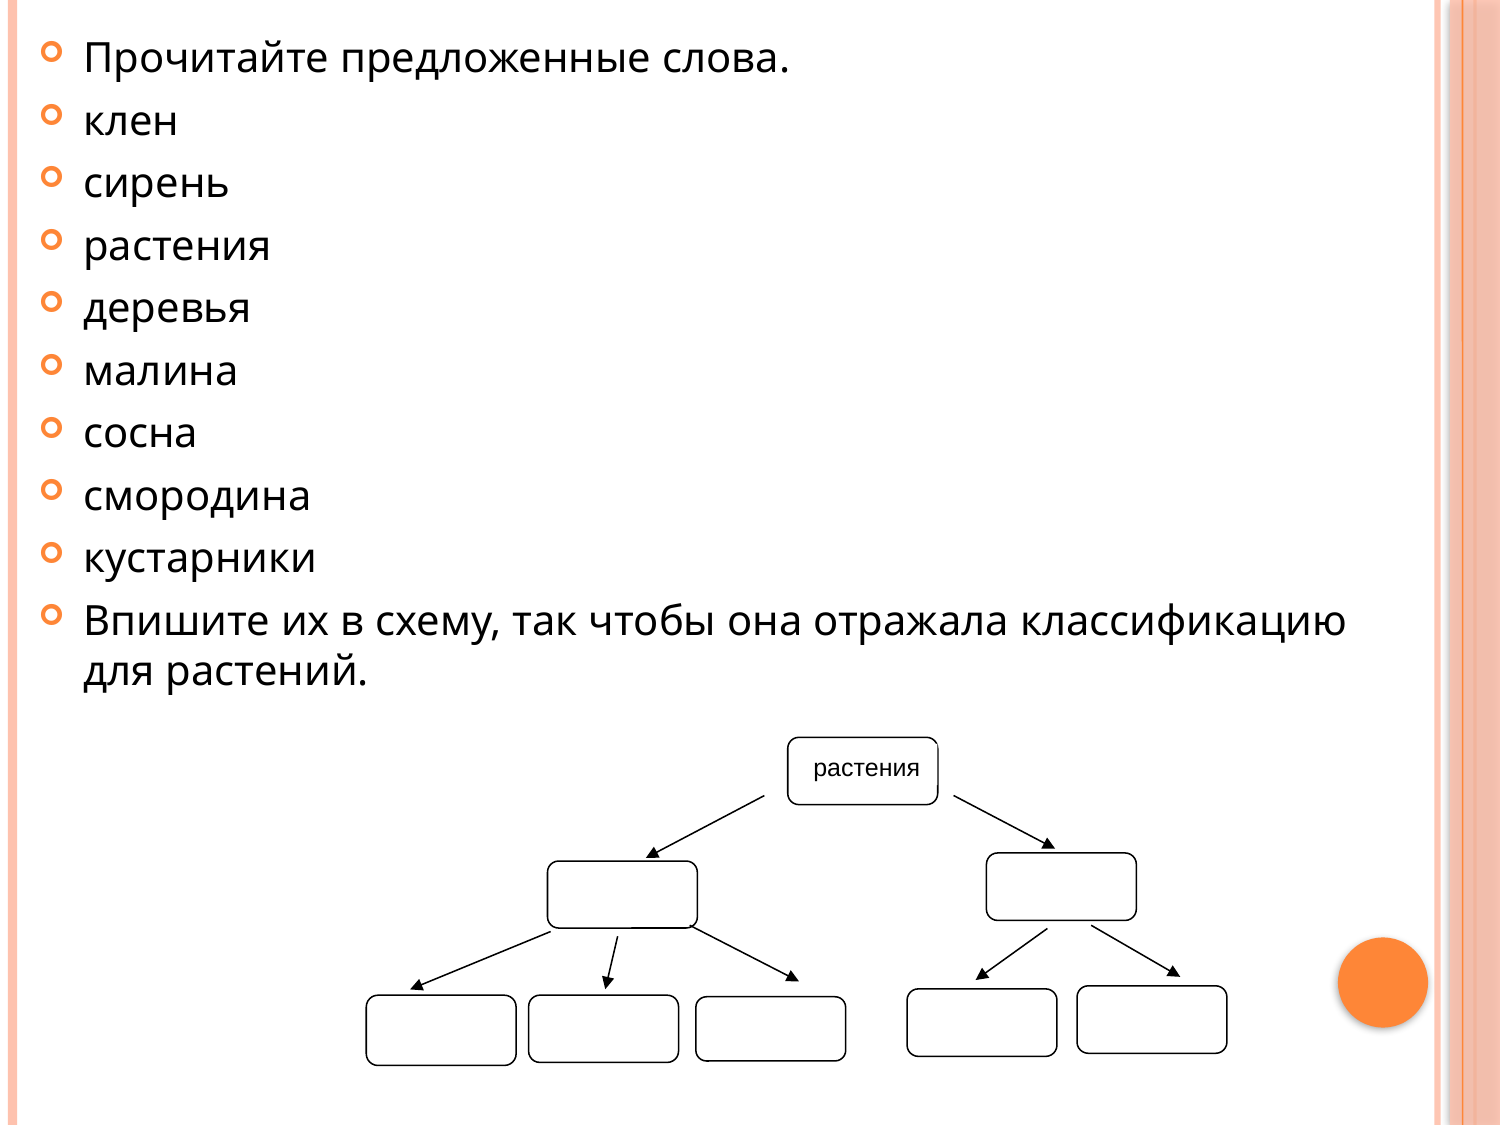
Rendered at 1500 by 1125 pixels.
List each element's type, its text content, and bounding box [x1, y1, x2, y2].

list Прочитайте предложенные слова. клен сирень растения деревья малина сосна смородина кустарники Впишите их в схему, так чтобы она отражала классификацию для растений. [23, 23, 1419, 1125]
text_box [292, 643, 1233, 1121]
